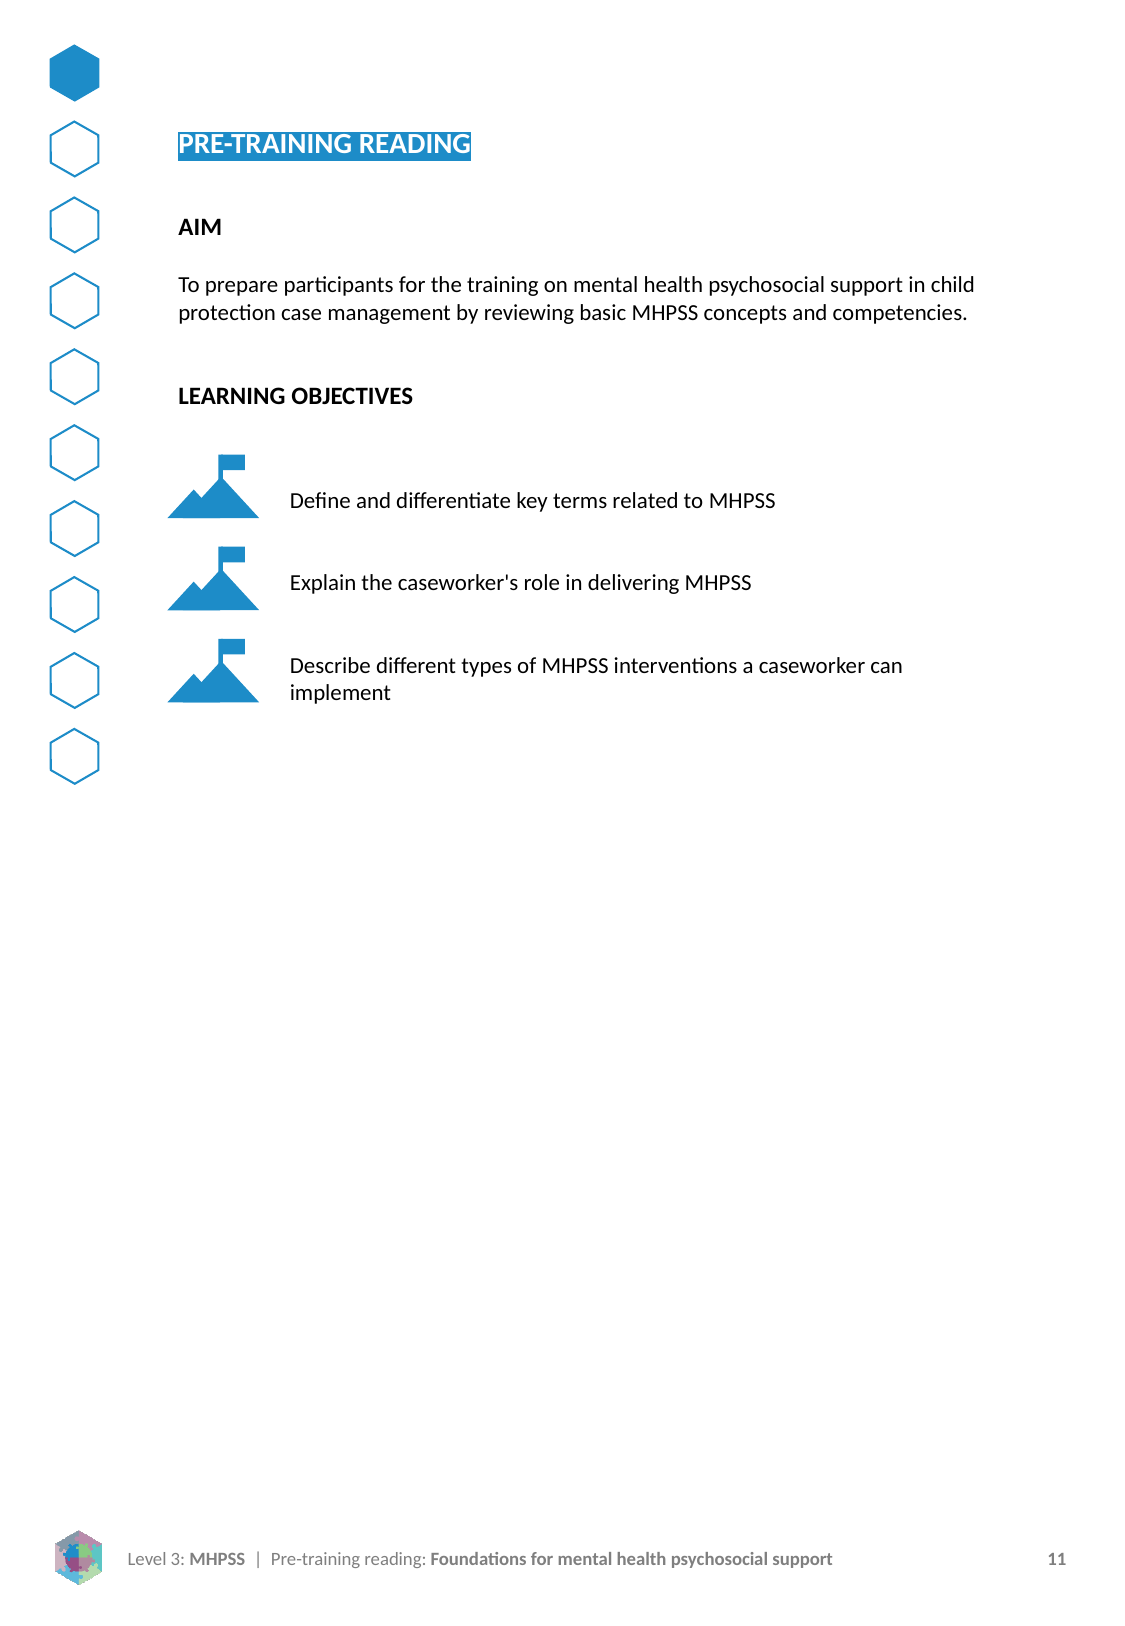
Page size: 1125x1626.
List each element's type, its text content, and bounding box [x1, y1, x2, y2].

text_box [50, 577, 99, 632]
text_box [50, 197, 99, 253]
text_box [50, 45, 99, 101]
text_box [167, 546, 260, 611]
text_box [50, 501, 99, 557]
picture [55, 1530, 102, 1585]
text_box Define and differentiate key terms related to MHPSS Explain the caseworker's role in delivering MHPSS Describe different types of MHPSS interventions a caseworker can implement [274, 477, 1026, 713]
text_box [50, 273, 99, 329]
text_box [167, 454, 260, 519]
text_box PRE-TRAINING READING [163, 116, 832, 167]
text_box [50, 728, 99, 784]
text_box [167, 638, 260, 703]
text_box AIM [163, 203, 929, 249]
text_box To prepare participants for the training on mental health psychosocial support in child protection case management by reviewing basic MHPSS concepts and competencies. [163, 262, 1026, 333]
text_box [50, 349, 99, 405]
text_box [50, 425, 99, 481]
text_box LEARNING OBJECTIVES [163, 372, 1026, 417]
text_box [50, 121, 99, 177]
text_box [50, 653, 99, 708]
